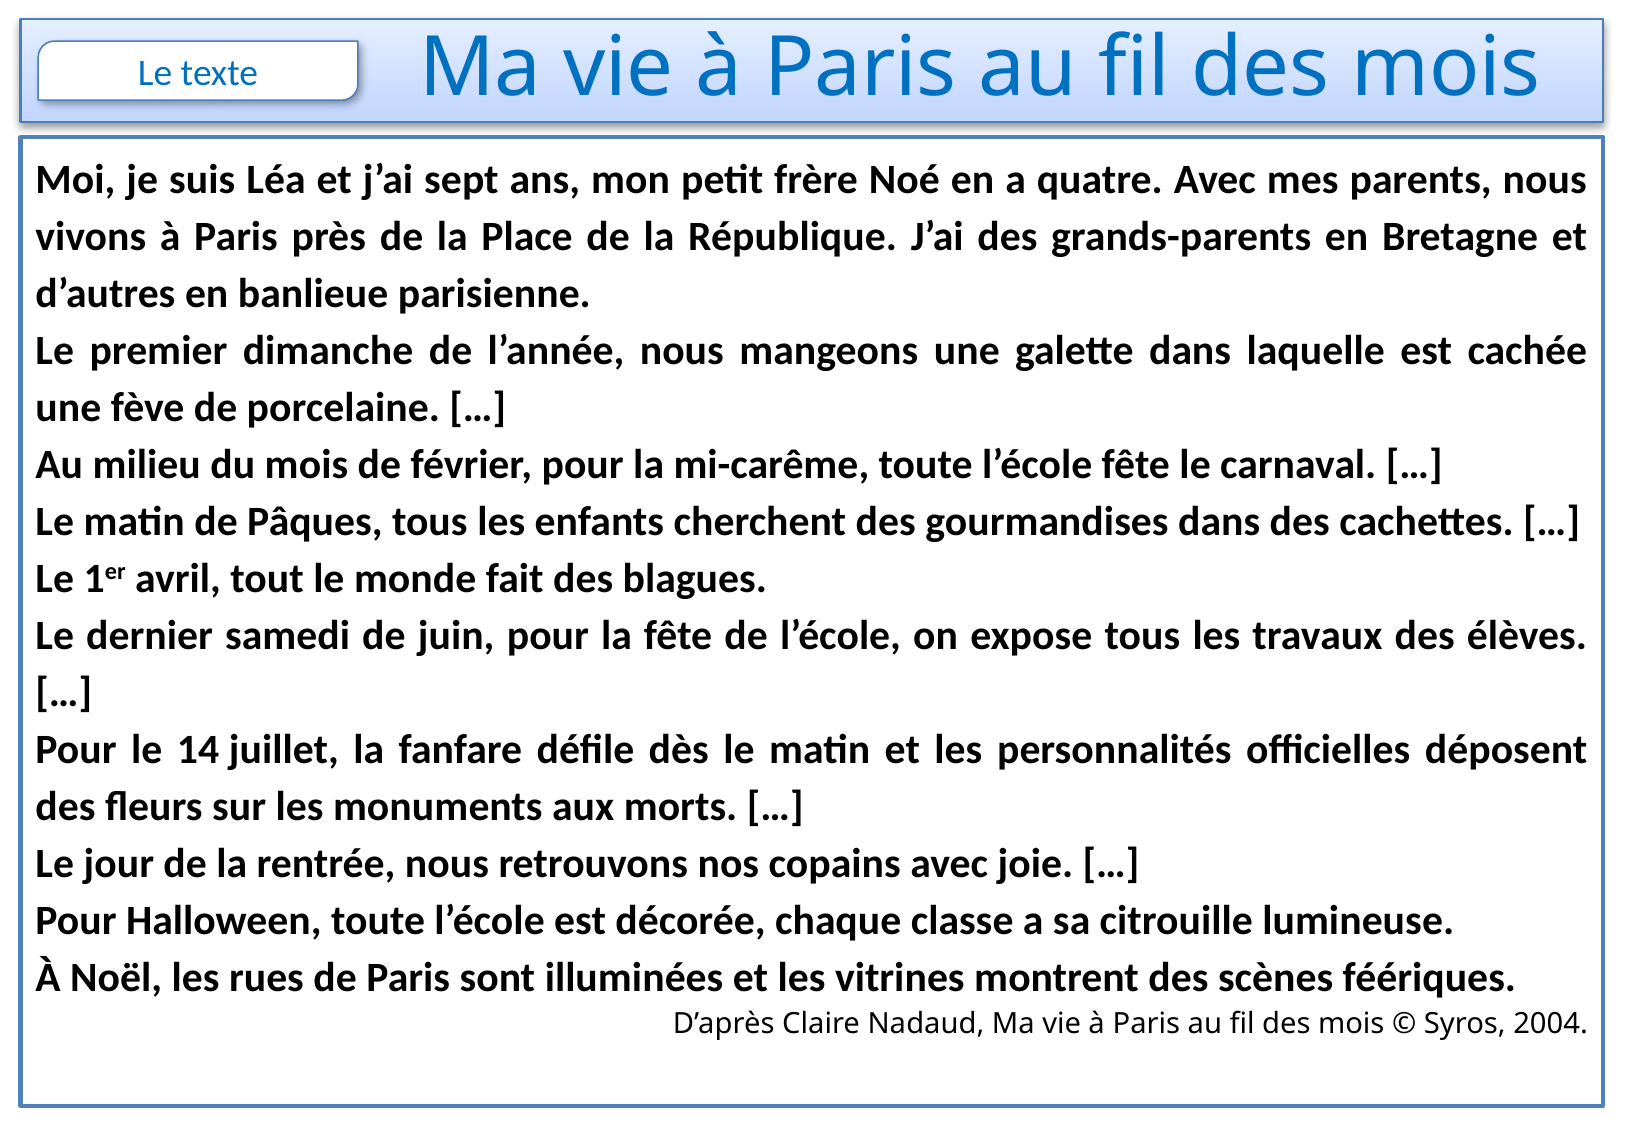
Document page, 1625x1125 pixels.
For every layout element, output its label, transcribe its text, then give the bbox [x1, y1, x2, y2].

title Ma vie à Paris au fil des mois [357, 4, 1604, 120]
list Moi, je suis Léa et j’ai sept ans, mon petit frère Noé en a quatre. Avec mes parents, nous vivons à Paris près de la Place de la République. J’ai des grands-parents en Bretagne et d’autres en banlieue parisienne. Le premier dimanche de l’année, nous mangeons une galette dans laquelle est cachée une fève de porcelaine. […] Au milieu du mois de février, pour la mi-carême, toute l’école fête le carnaval. […] Le matin de Pâques, tous les enfants cherchent des gourmandises dans des cachettes. […] Le 1er avril, tout le monde fait des blagues. Le dernier samedi de juin, pour la fête de l’école, on expose tous les travaux des élèves. […] Pour le 14 juillet, la fanfare défile dès le matin et les personnalités officielles déposent des fleurs sur les monuments aux morts. […] Le jour de la rentrée, nous retrouvons nos copains avec joie. […] Pour Halloween, toute l’école est décorée, chaque classe a sa citrouille lumineuse. À Noël, les rues de Paris sont illuminées et les vitrines montrent des scènes féériques. D’après Claire Nadaud, Ma vie à Paris au fil des mois © Syros, 2004. [18, 135, 1605, 1108]
